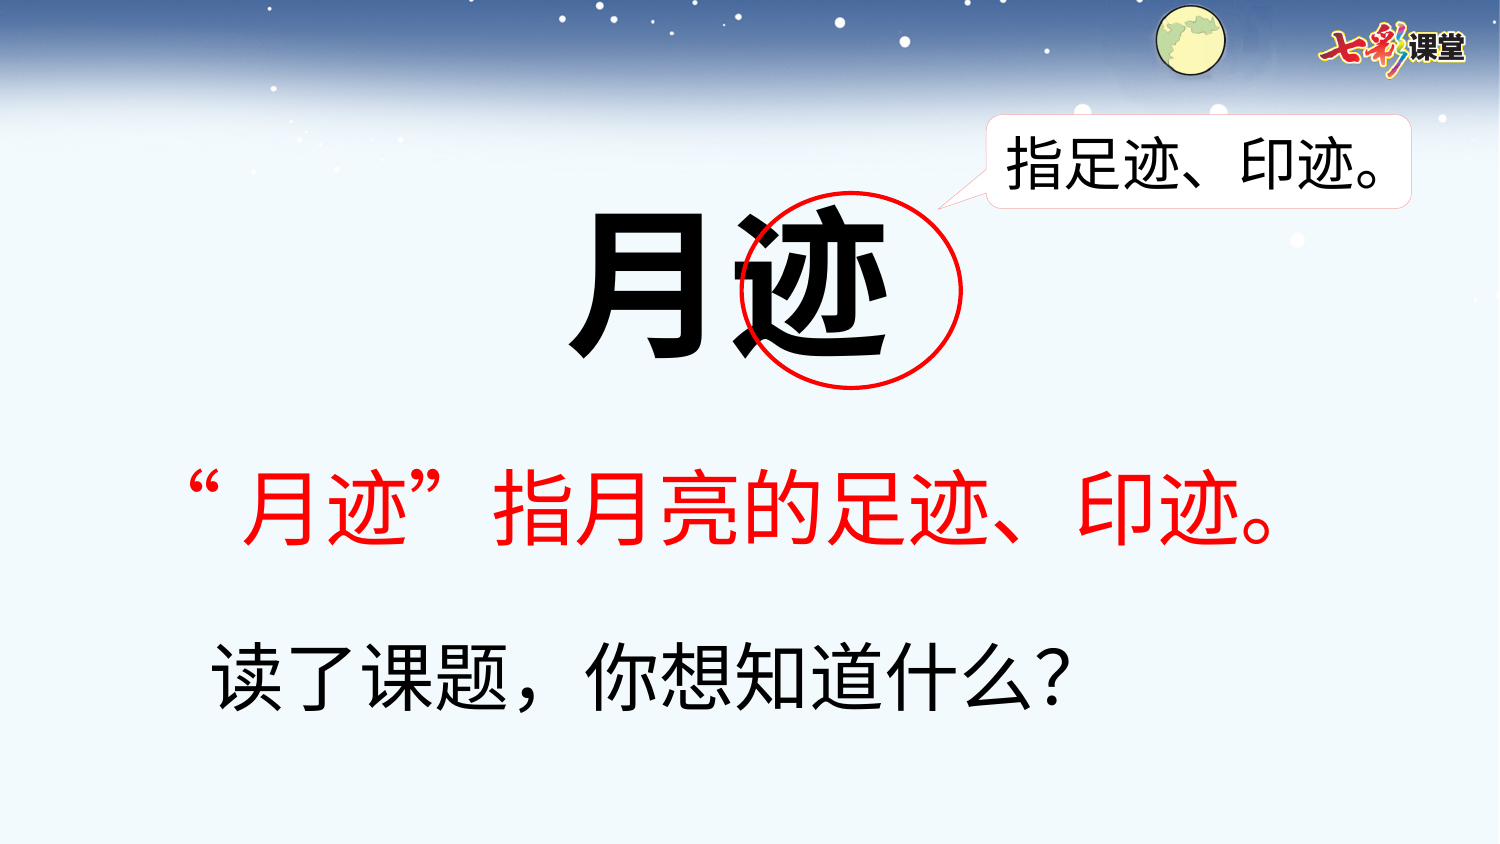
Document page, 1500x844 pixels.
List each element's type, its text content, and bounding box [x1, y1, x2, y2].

text_box 月迹 [550, 174, 950, 385]
text_box 读了课题，你想知道什么？ [194, 622, 1306, 728]
picture [0, 0, 1500, 844]
text_box “月迹”指月亮的足迹、印迹。 [122, 446, 1413, 565]
text_box 指足迹、印迹。 [936, 112, 1414, 212]
text_box [739, 190, 963, 391]
